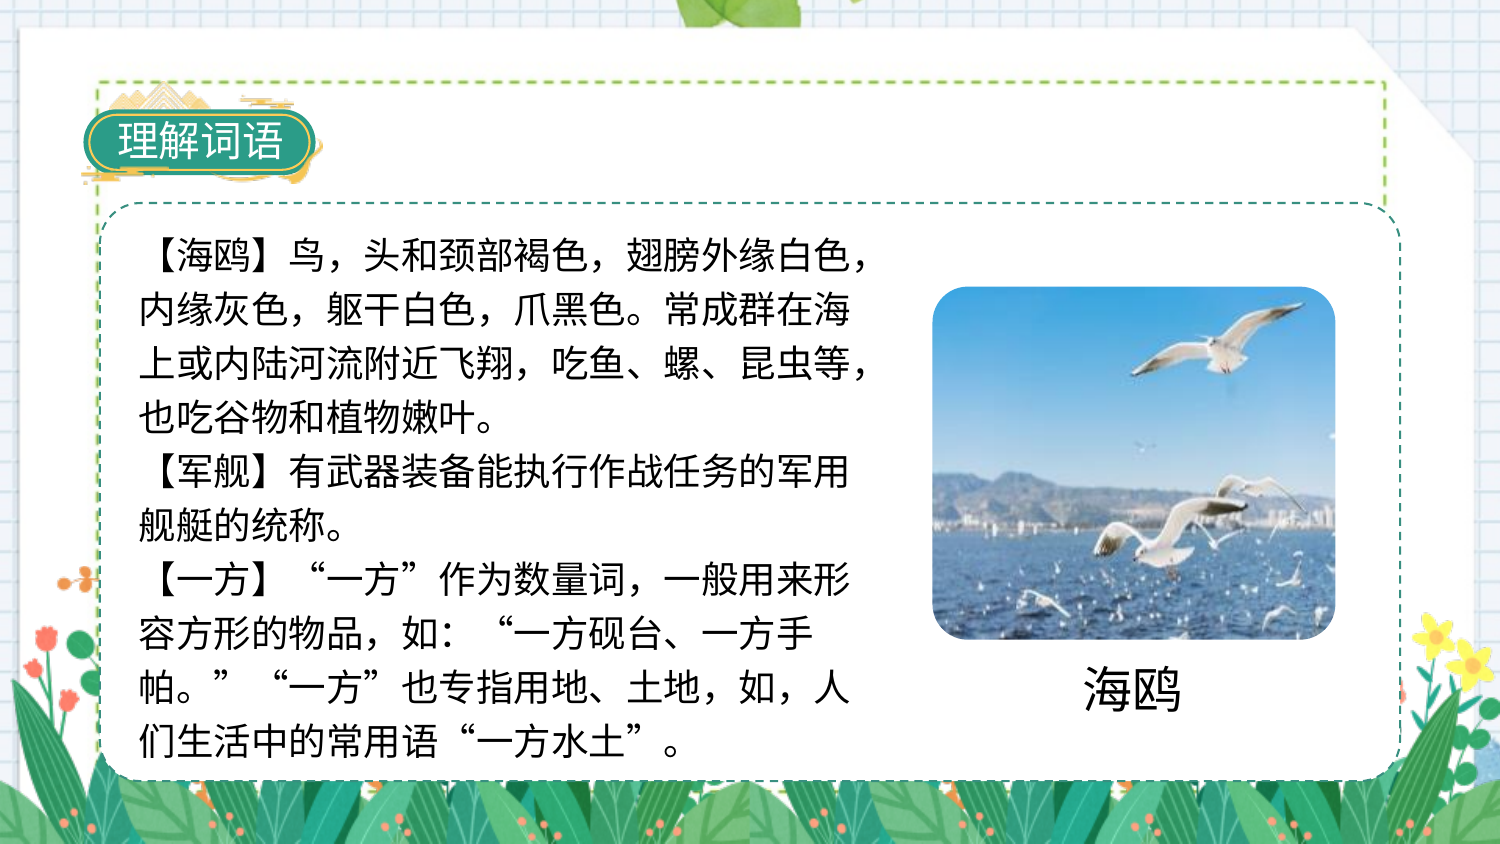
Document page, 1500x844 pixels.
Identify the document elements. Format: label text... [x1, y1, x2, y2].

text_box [81, 81, 323, 185]
text_box [98, 201, 1402, 566]
text_box 【海鸥】鸟，头和颈部褐色，翅膀外缘白色，内缘灰色，躯干白色，爪黑色。常成群在海上或内陆河流附近飞翔，吃鱼、螺、昆虫等，也吃谷物和植物嫩叶。 【军舰】有武器装备能执行作战任务的军用舰艇的统称。 【一方】“一方”作为数量词，一般用来形容方形的物品，如：“一方砚台、一方手帕。”“一方”也专指用地、土地，如，人们生活中的常用语“一方水土”。 [124, 215, 892, 566]
picture [0, 0, 1500, 844]
